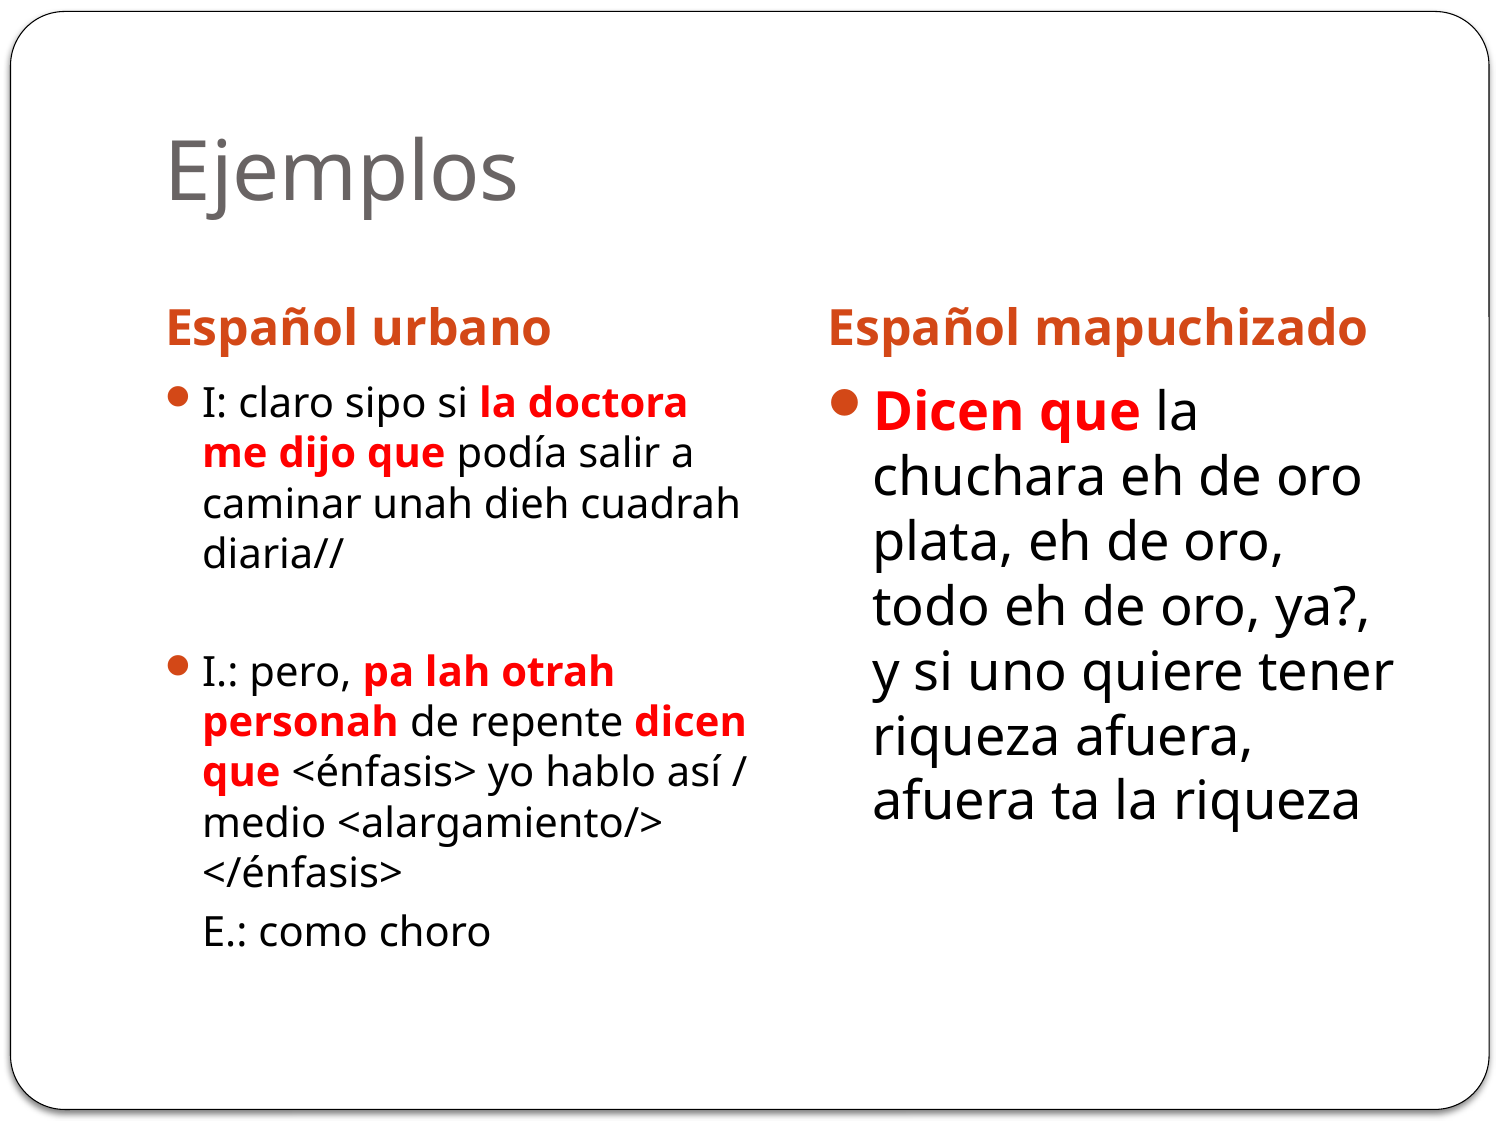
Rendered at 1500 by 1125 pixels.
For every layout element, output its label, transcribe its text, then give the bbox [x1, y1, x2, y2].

list Español mapuchizado [811, 236, 1426, 364]
list I: claro sipo si la doctora me dijo que podía salir a caminar unah dieh cuadrah diaria// I.: pero, pa lah otrah personah de repente dicen que <énfasis> yo hablo así / medio <alargamiento/> </énfasis> E.: como choro [150, 368, 763, 1007]
list Español urbano [149, 236, 763, 364]
title Ejemplos [150, 44, 1425, 233]
list Dicen que la chuchara eh de oro plata, eh de oro, todo eh de oro, ya?, y si uno quiere tener riqueza afuera, afuera ta la riqueza [812, 368, 1425, 1007]
